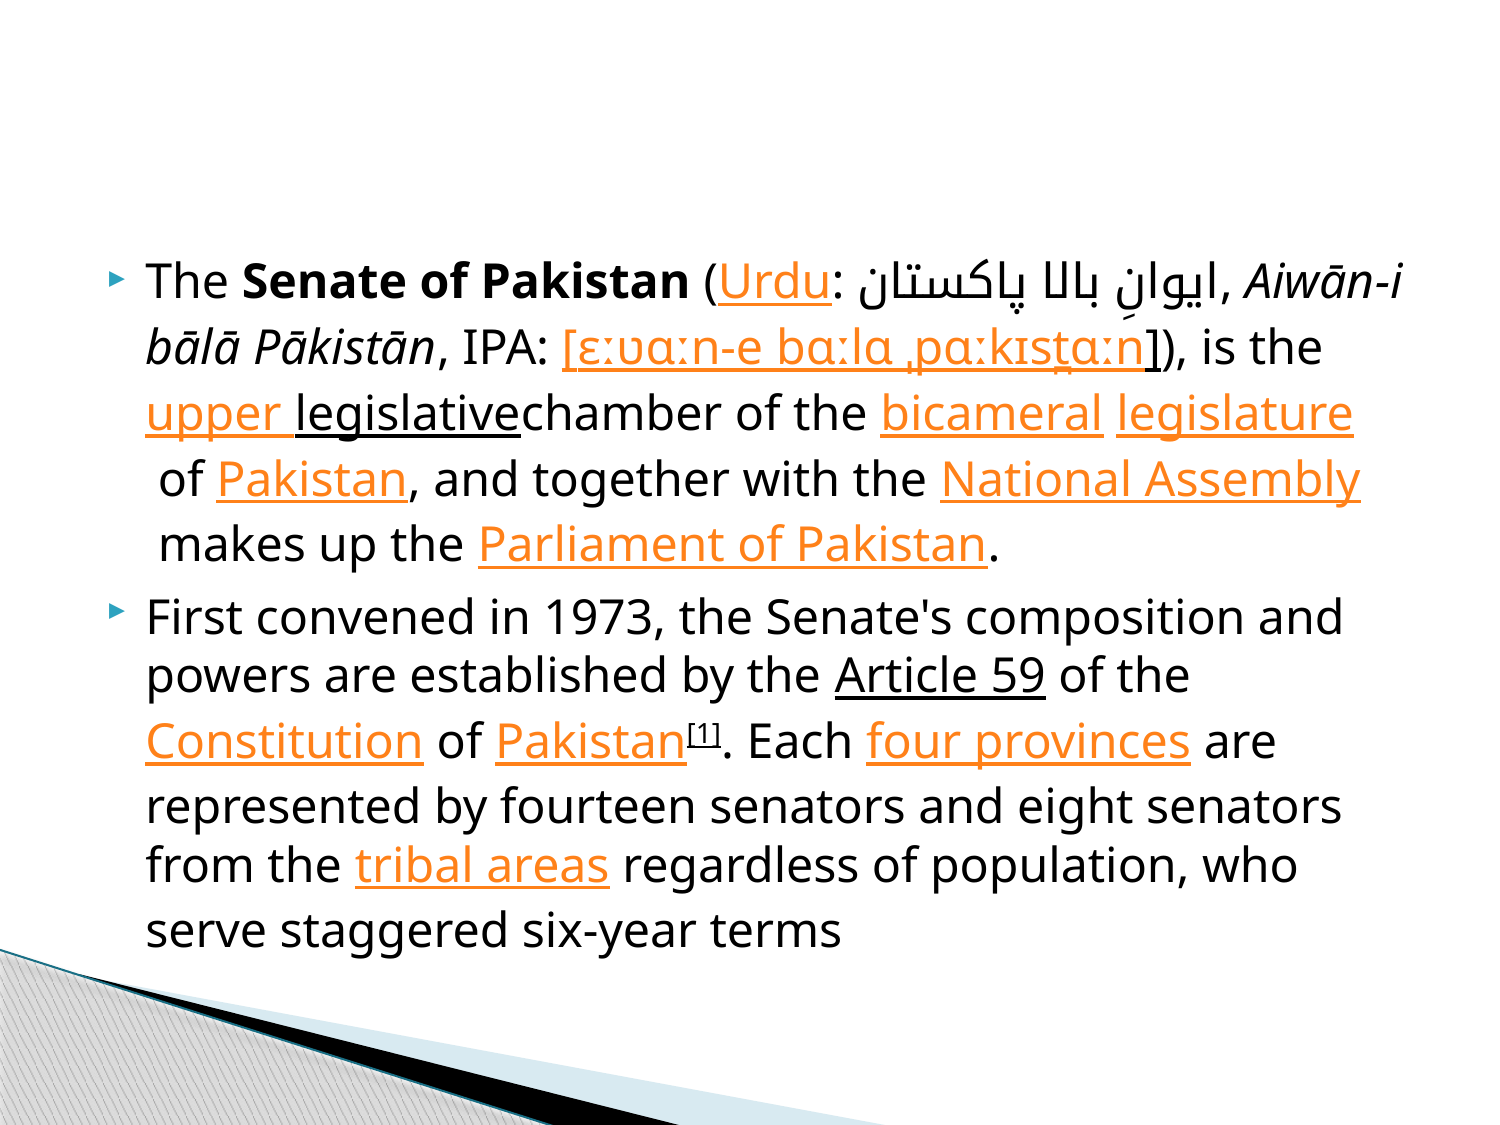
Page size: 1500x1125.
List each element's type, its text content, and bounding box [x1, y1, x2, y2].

list The Senate of Pakistan (Urdu: ایوانِ بالا پاکستان‬‎, Aiwān-i bālā Pākistān, IPA: [ɛːʋɑːn-e bɑːlɑ ˌpɑːkɪst̪ɑːn]), is the upper legislativechamber of the bicameral legislature of Pakistan, and together with the National Assembly makes up the Parliament of Pakistan. First convened in 1973, the Senate's composition and powers are established by the Article 59 of the Constitution of Pakistan[1]. Each four provinces are represented by fourteen senators and eight senators from the tribal areas regardless of population, who serve staggered six-year terms [75, 243, 1425, 986]
